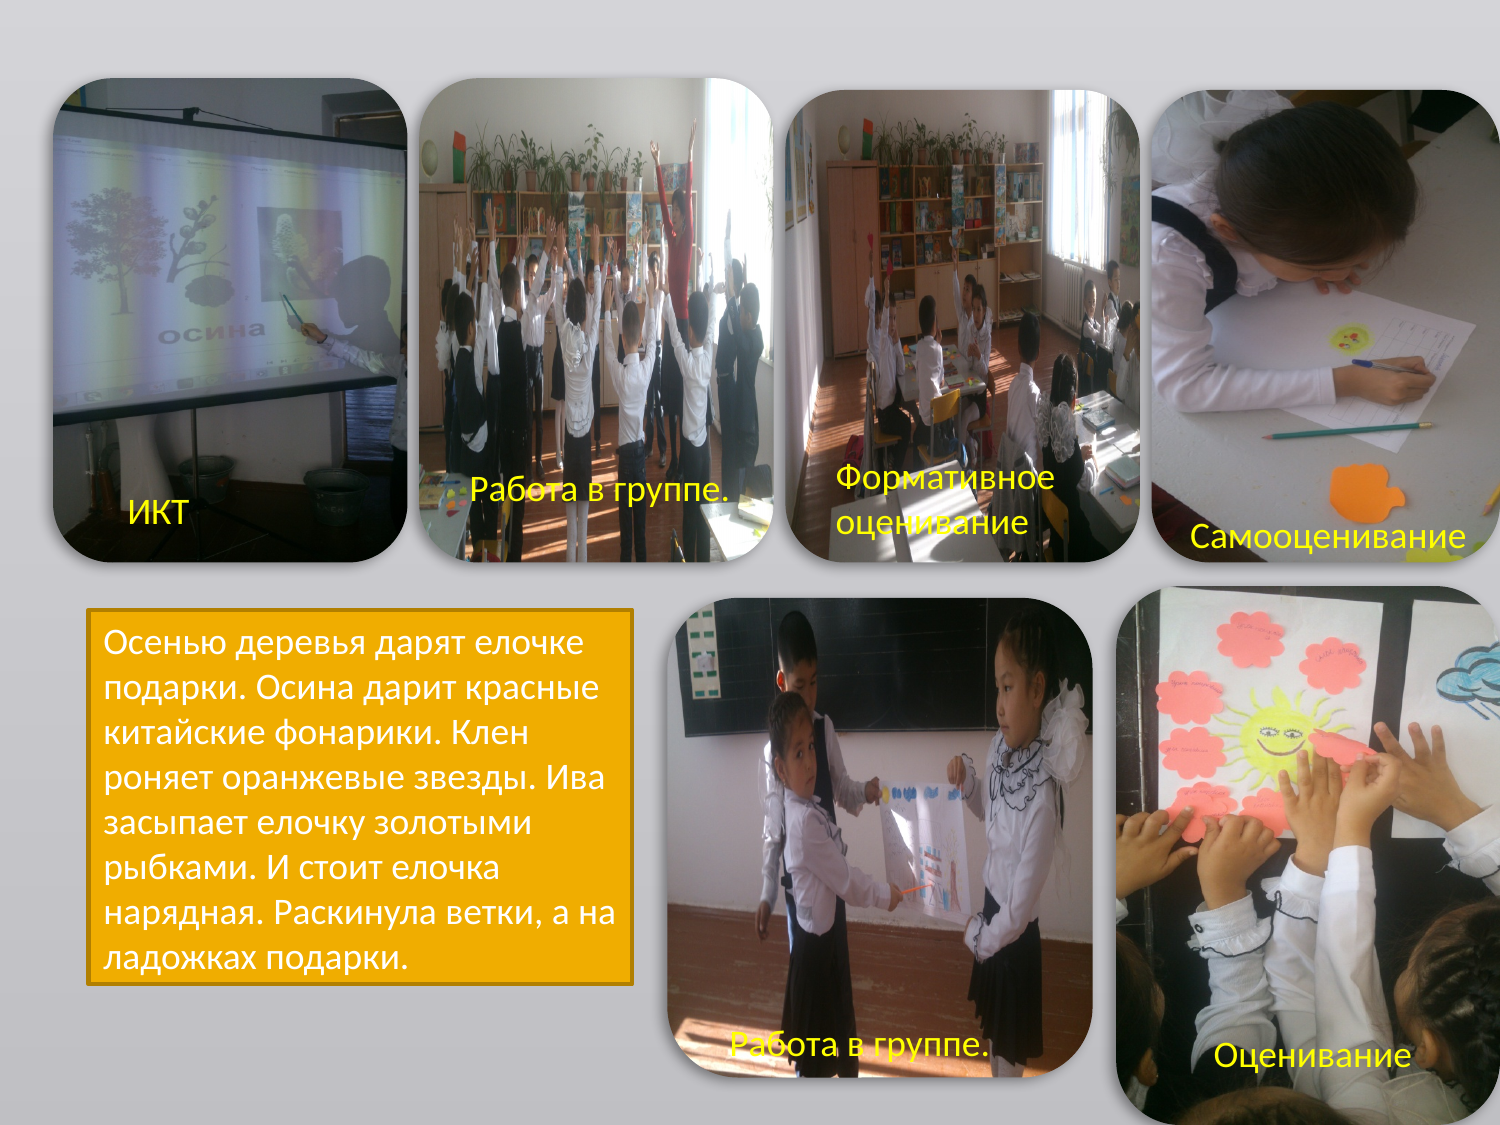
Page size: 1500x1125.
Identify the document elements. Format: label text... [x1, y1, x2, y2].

text_box Осенью деревья дарят елочке подарки. Осина дарит красные китайские фонарики. Клен роняет оранжевые звезды. Ива засыпает елочку золотыми рыбками. И стоит елочка нарядная. Раскинула ветки, а на ладожках подарки. [86, 608, 634, 986]
picture [1151, 89, 1500, 563]
picture [1115, 585, 1500, 1125]
picture [785, 89, 1141, 563]
picture [52, 77, 408, 563]
picture [667, 597, 1093, 1078]
picture [418, 77, 774, 563]
